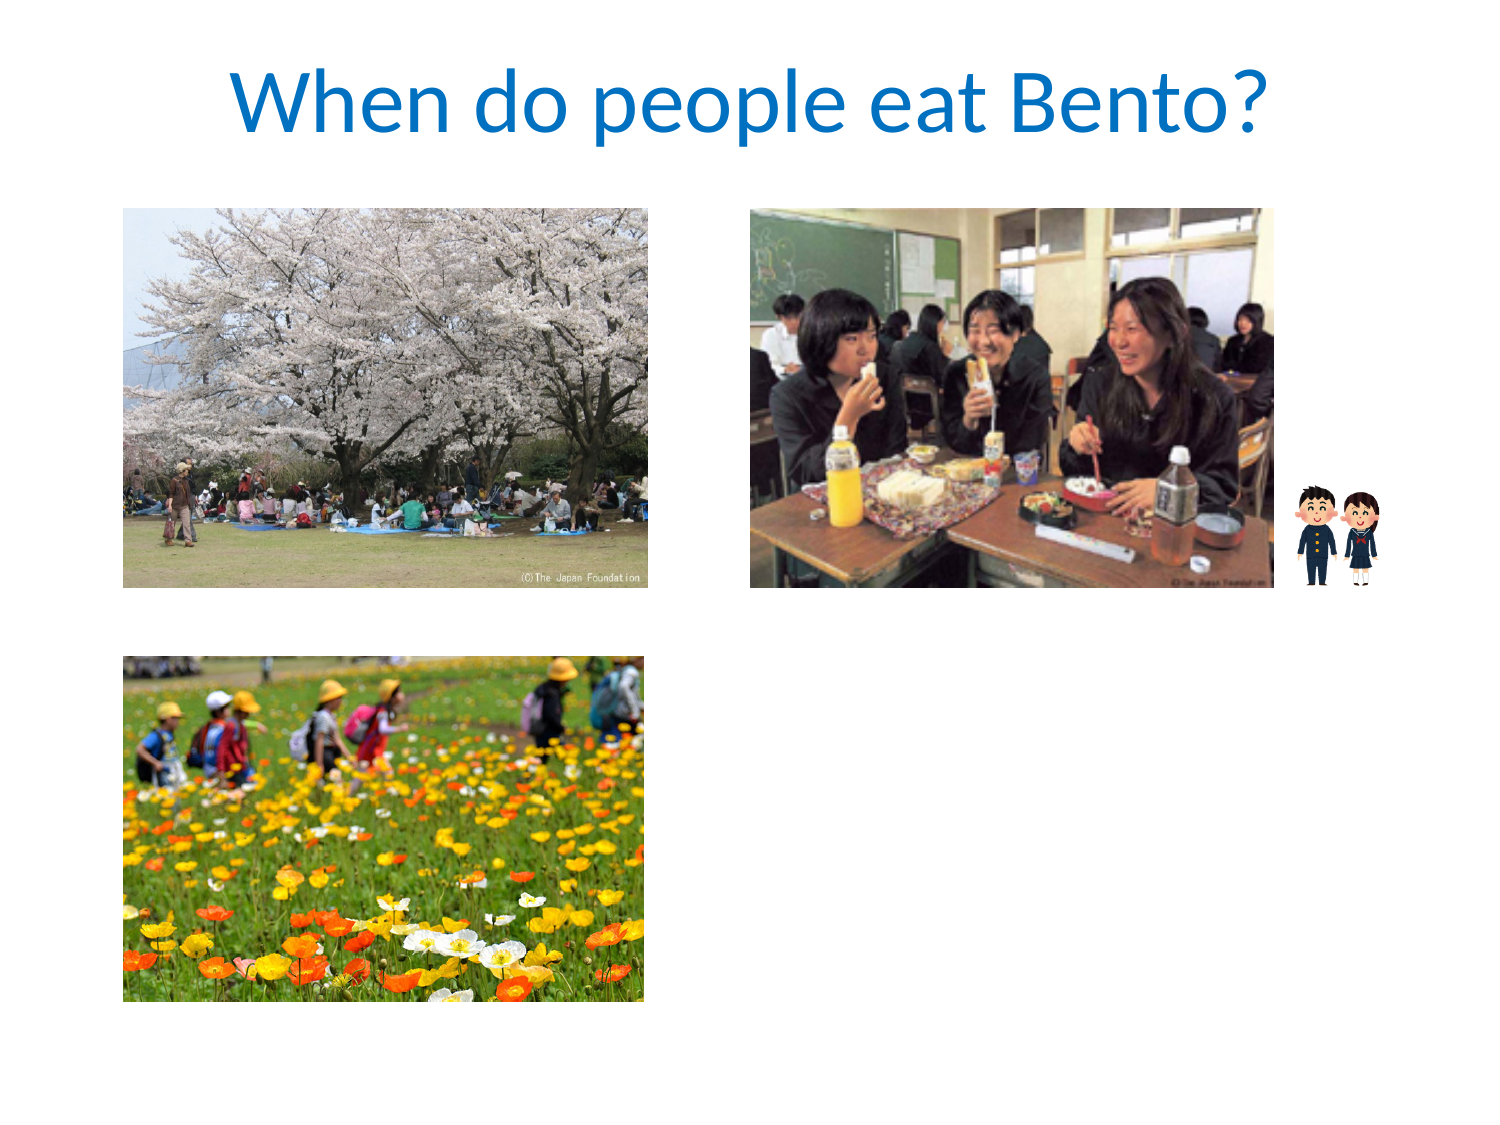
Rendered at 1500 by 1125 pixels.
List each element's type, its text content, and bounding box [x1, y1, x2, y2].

title When do people eat Bento? [76, 1, 1427, 190]
picture [749, 207, 1275, 589]
picture [123, 207, 649, 589]
picture [123, 656, 644, 1003]
picture [1293, 484, 1382, 589]
